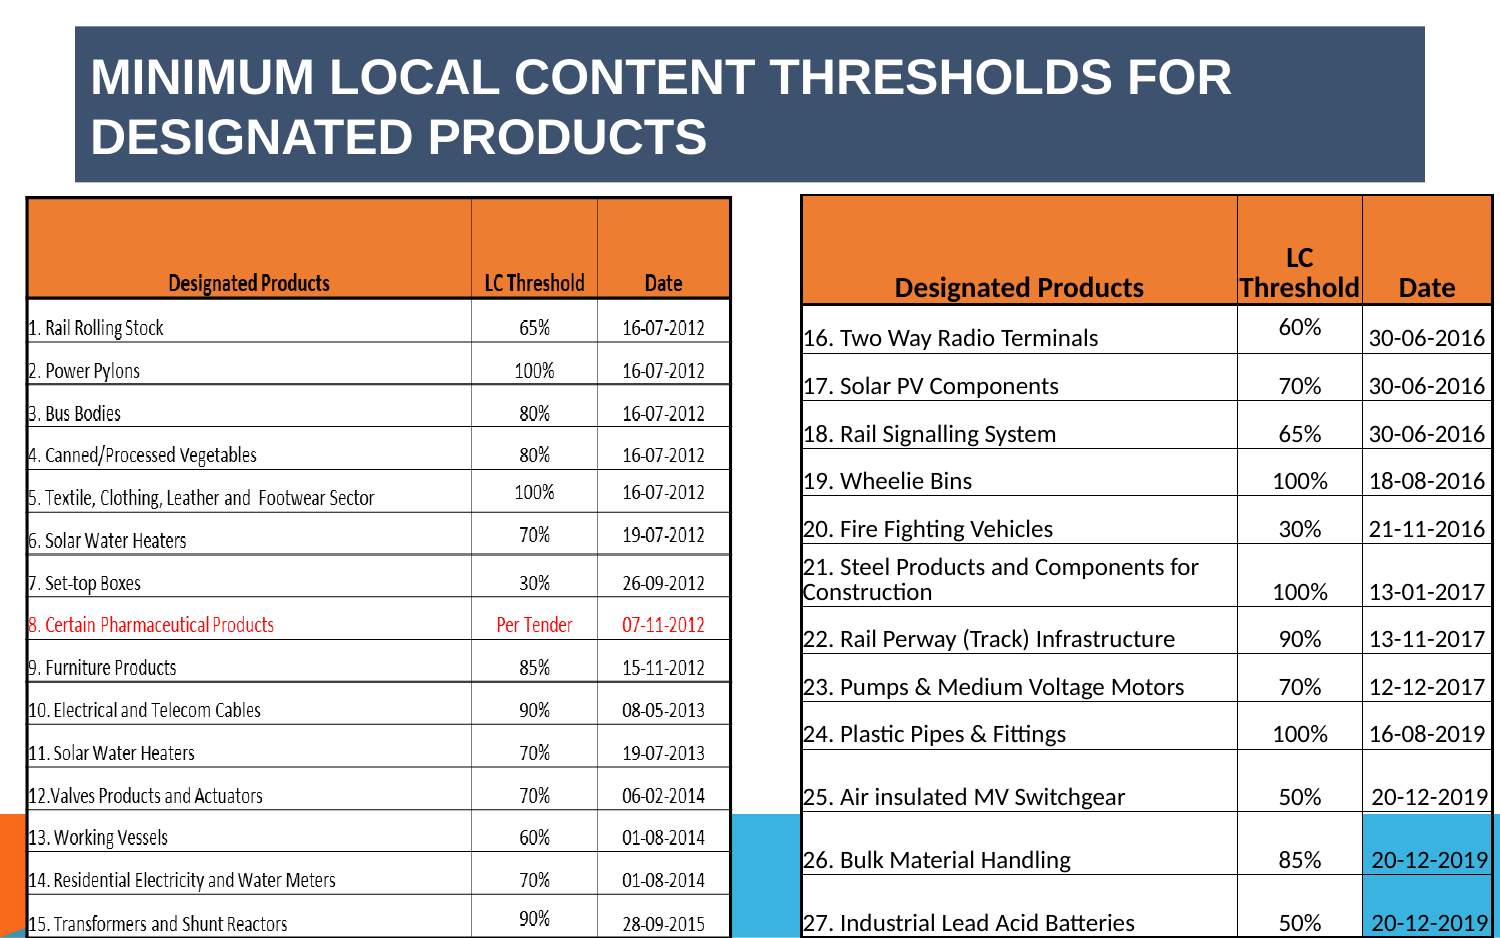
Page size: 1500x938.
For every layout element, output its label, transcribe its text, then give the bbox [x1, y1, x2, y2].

table_cell 16. Two Way Radio Terminals [803, 306, 1237, 353]
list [25, 194, 733, 938]
table_cell 20-12-2019 [1363, 750, 1491, 811]
table_cell 60% [1238, 306, 1362, 353]
table_cell 25. Air insulated MV Switchgear [803, 750, 1237, 811]
table_cell 18-08-2016 [1363, 449, 1491, 495]
table_cell 50% [1238, 750, 1362, 811]
table_cell 18. Rail Signalling System [803, 401, 1237, 448]
table_cell 12-12-2017 [1363, 654, 1491, 701]
table_cell 19. Wheelie Bins [803, 449, 1237, 495]
table_cell 100% [1238, 449, 1362, 495]
table_cell 85% [1238, 812, 1362, 874]
table_cell 23. Pumps & Medium Voltage Motors [803, 654, 1237, 701]
table_cell 65% [1238, 401, 1362, 448]
table_cell 20-12-2019 [1363, 812, 1491, 874]
title MINIMUM LOCAL CONTENT THRESHOLDS FOR DESIGNATED PRODUCTS [75, 26, 1425, 183]
table_cell 30-06-2016 [1363, 401, 1491, 448]
table_cell 100% [1238, 544, 1362, 606]
table_cell 27. Industrial Lead Acid Batteries [803, 875, 1237, 936]
table_cell 13-01-2017 [1363, 544, 1491, 606]
table_cell 70% [1238, 654, 1362, 701]
table_cell 30-06-2016 [1363, 354, 1491, 400]
table_cell 17. Solar PV Components [803, 354, 1237, 400]
table_cell 30% [1238, 496, 1362, 543]
table_cell 100% [1238, 702, 1362, 749]
table_cell 20. Fire Fighting Vehicles [803, 496, 1237, 543]
table_cell 16-08-2019 [1363, 702, 1491, 749]
table_cell 30-06-2016 [1363, 306, 1491, 353]
table_cell 21-11-2016 [1363, 496, 1491, 543]
table_cell 24. Plastic Pipes & Fittings [803, 702, 1237, 749]
table_cell 70% [1238, 354, 1362, 400]
table_cell 50% [1238, 875, 1362, 936]
table_cell 90% [1238, 607, 1362, 653]
table_cell 22. Rail Perway (Track) Infrastructure [803, 607, 1237, 653]
table_header Date [1363, 196, 1491, 303]
table_cell 13-11-2017 [1363, 607, 1491, 653]
table_cell 20-12-2019 [1363, 875, 1491, 936]
table_header Designated Products [803, 196, 1237, 303]
table_header LC Threshold [1238, 196, 1362, 303]
table_cell 26. Bulk Material Handling [803, 812, 1237, 874]
table_cell 21. Steel Products and Components for Construction [803, 544, 1237, 606]
